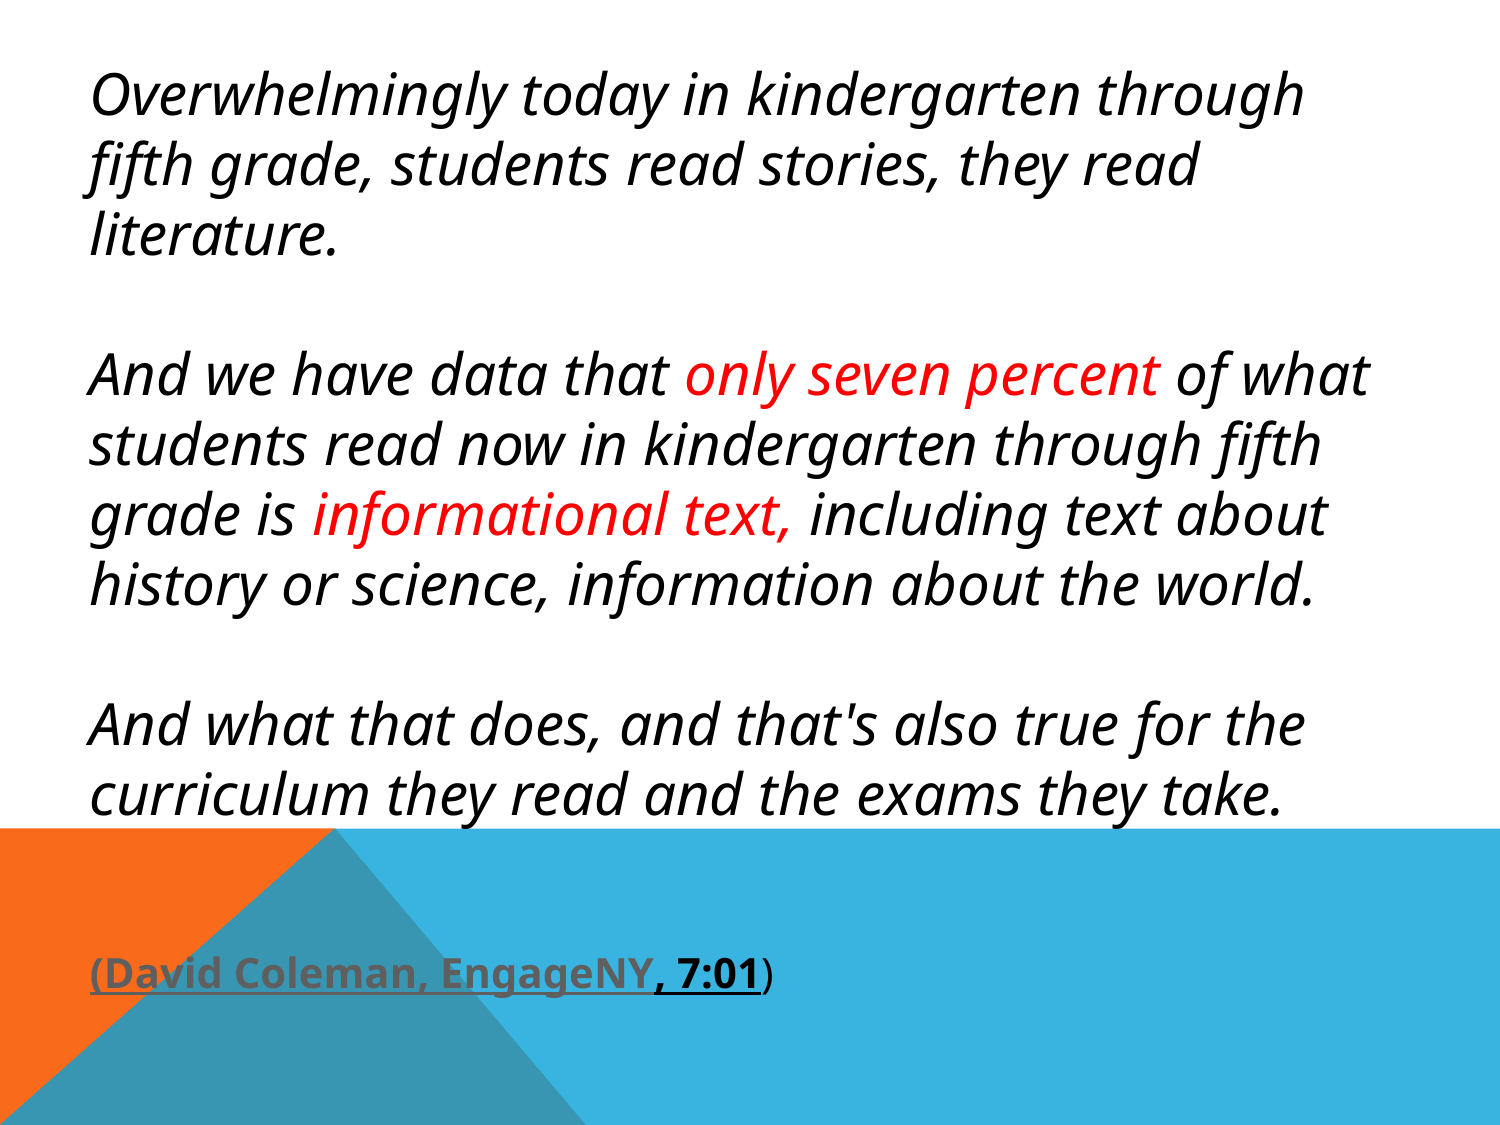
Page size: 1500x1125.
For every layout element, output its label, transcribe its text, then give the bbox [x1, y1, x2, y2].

text_box Overwhelmingly today in kindergarten through fifth grade, students read stories, they read literature. And we have data that only seven percent of what students read now in kindergarten through fifth grade is informational text, including text about history or science, information about the world. And what that does, and that's also true for the curriculum they read and the exams they take. (David Coleman, EngageNY, 7:01) [75, 49, 1388, 1012]
